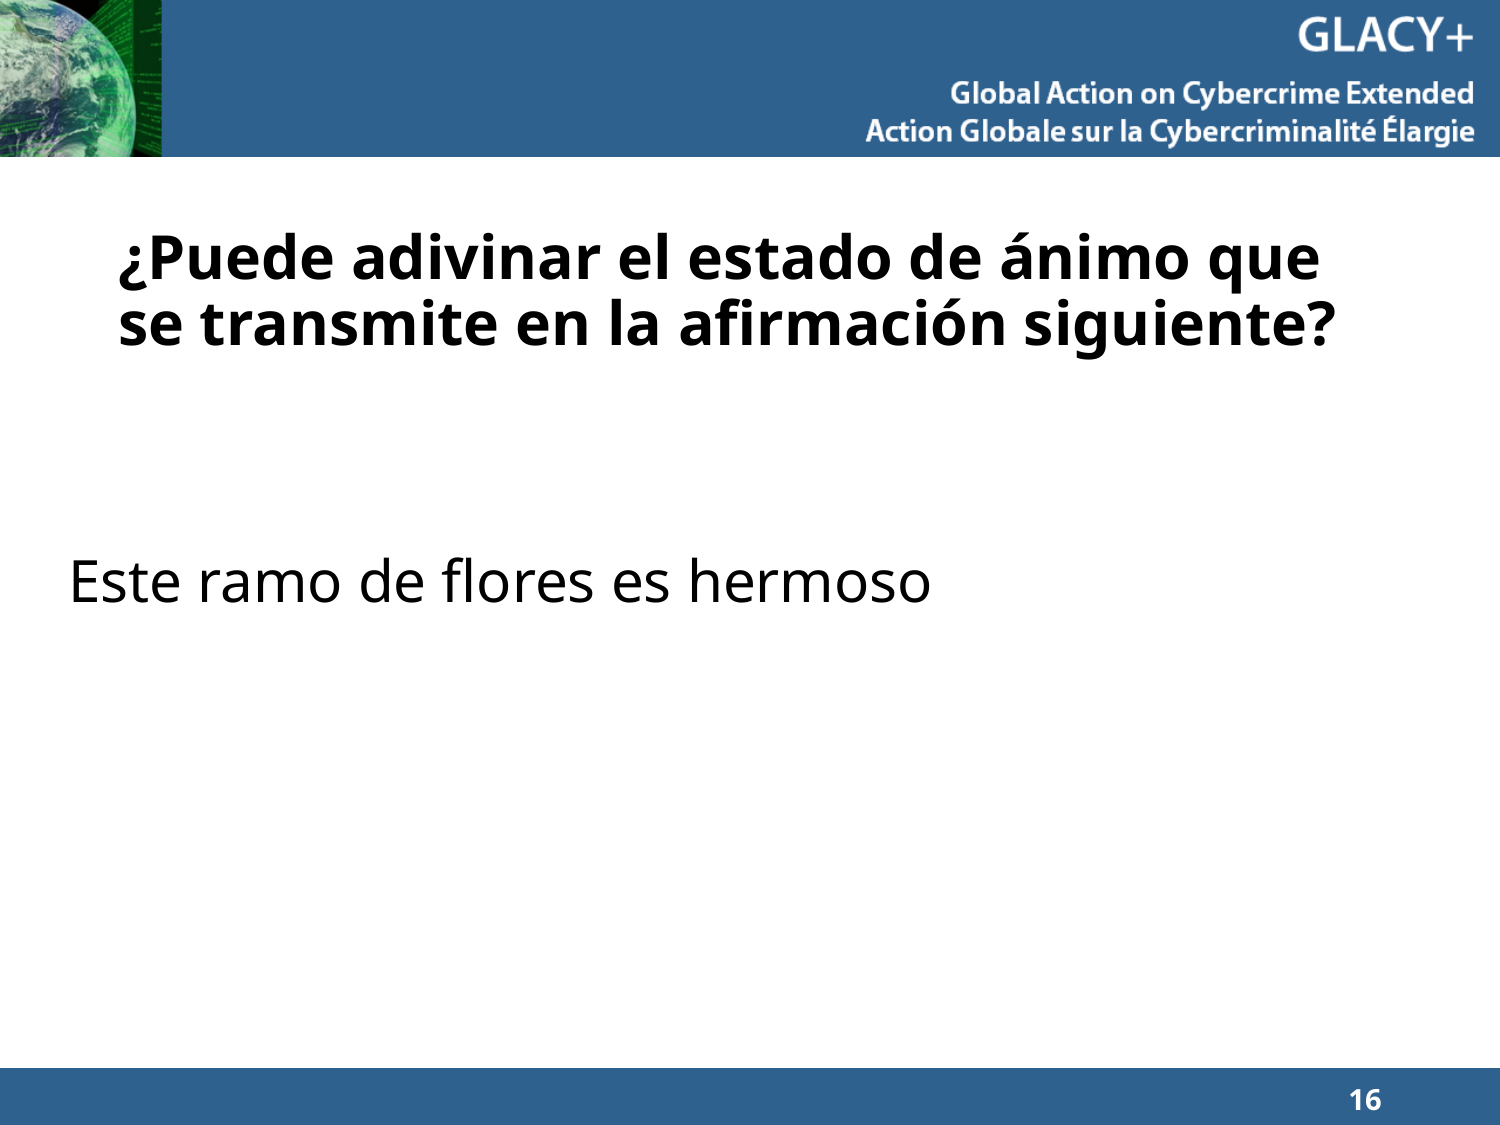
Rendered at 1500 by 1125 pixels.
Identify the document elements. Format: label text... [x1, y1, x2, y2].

list Este ramo de flores es hermoso [53, 382, 1404, 1125]
slide_number 16 [1059, 1071, 1397, 1125]
picture [0, 0, 1500, 157]
title ¿Puede adivinar el estado de ánimo que se transmite en la afirmación siguiente? [103, 197, 1397, 382]
